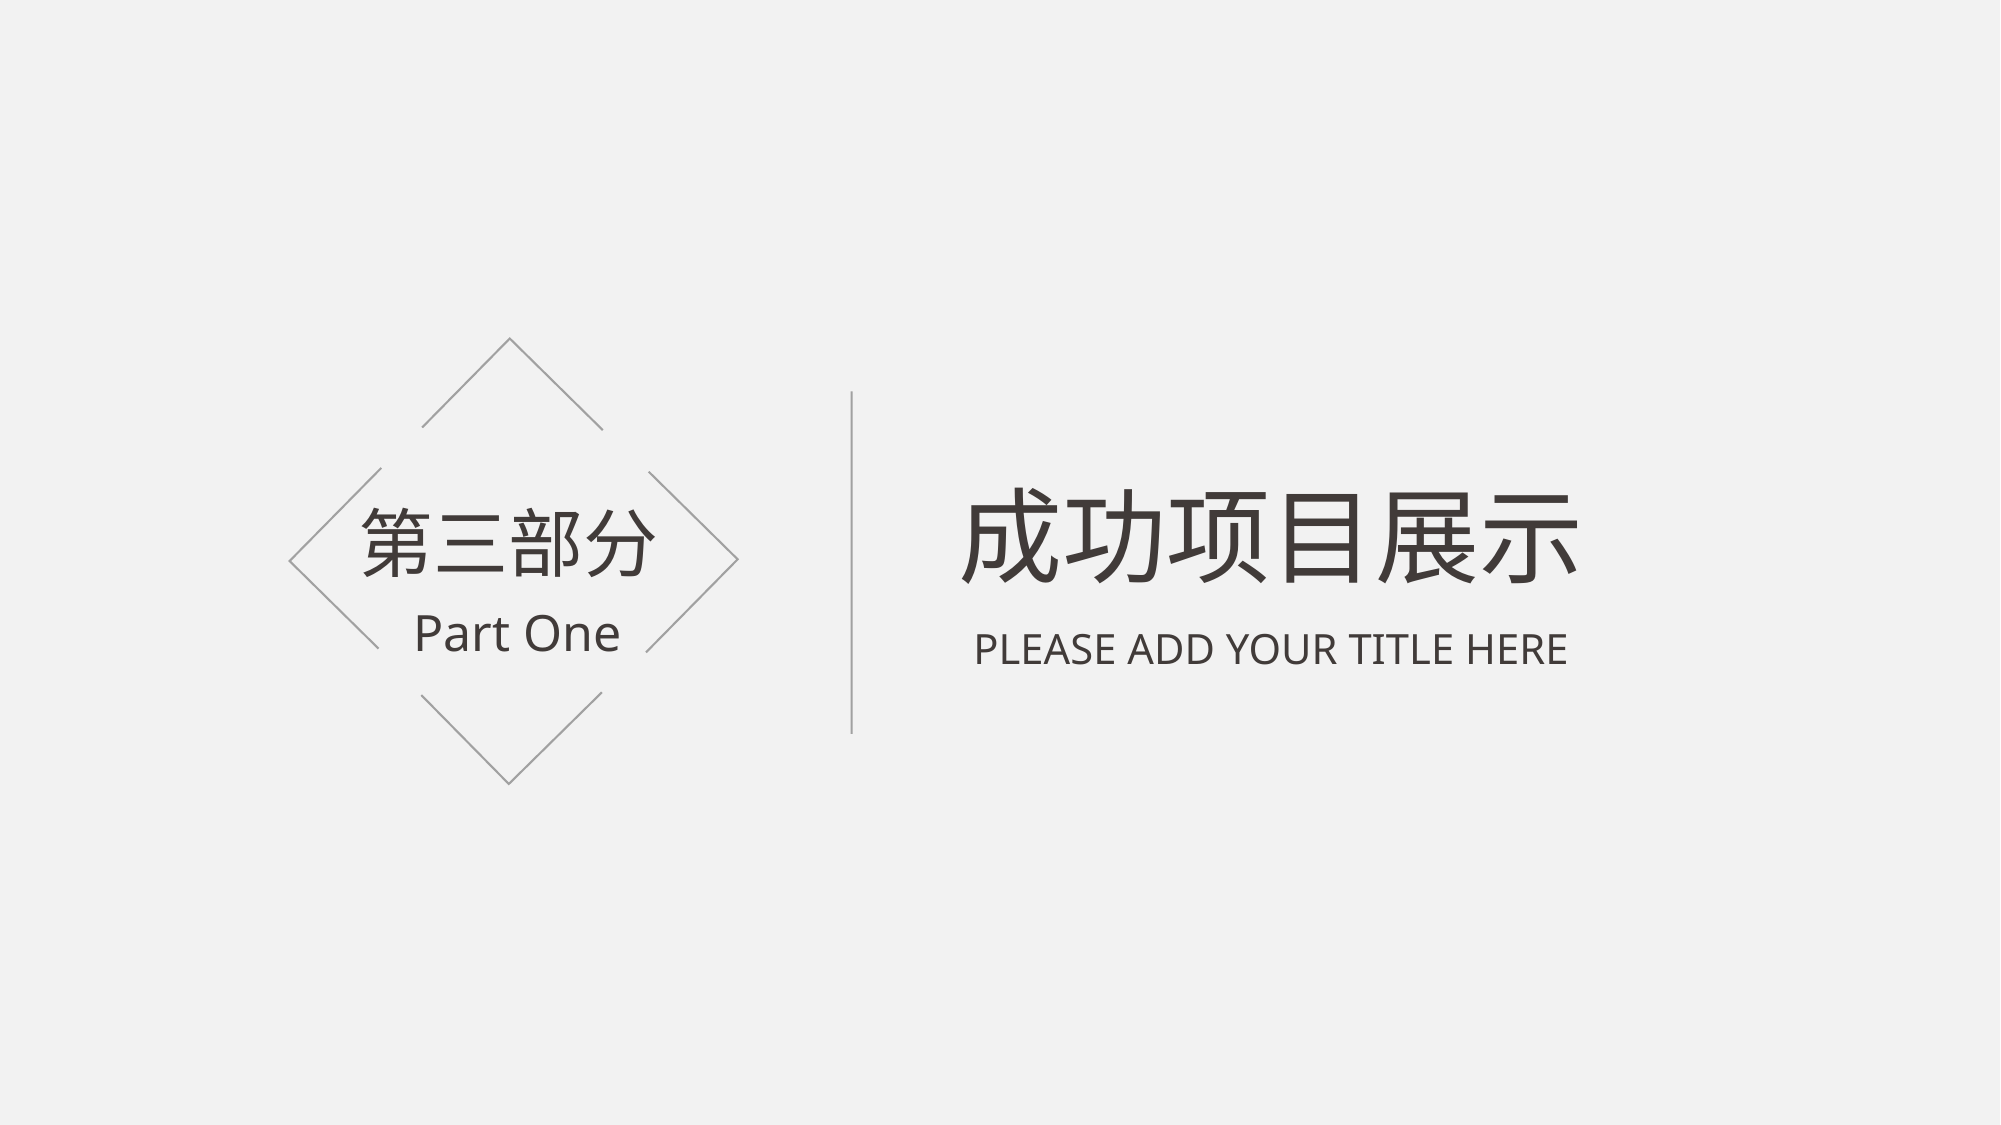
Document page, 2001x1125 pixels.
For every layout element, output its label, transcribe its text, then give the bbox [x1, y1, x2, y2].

text_box PLEASE ADD YOUR TITLE HERE [956, 615, 1586, 681]
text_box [289, 338, 738, 784]
text_box 成功项目展示 [937, 463, 1604, 604]
